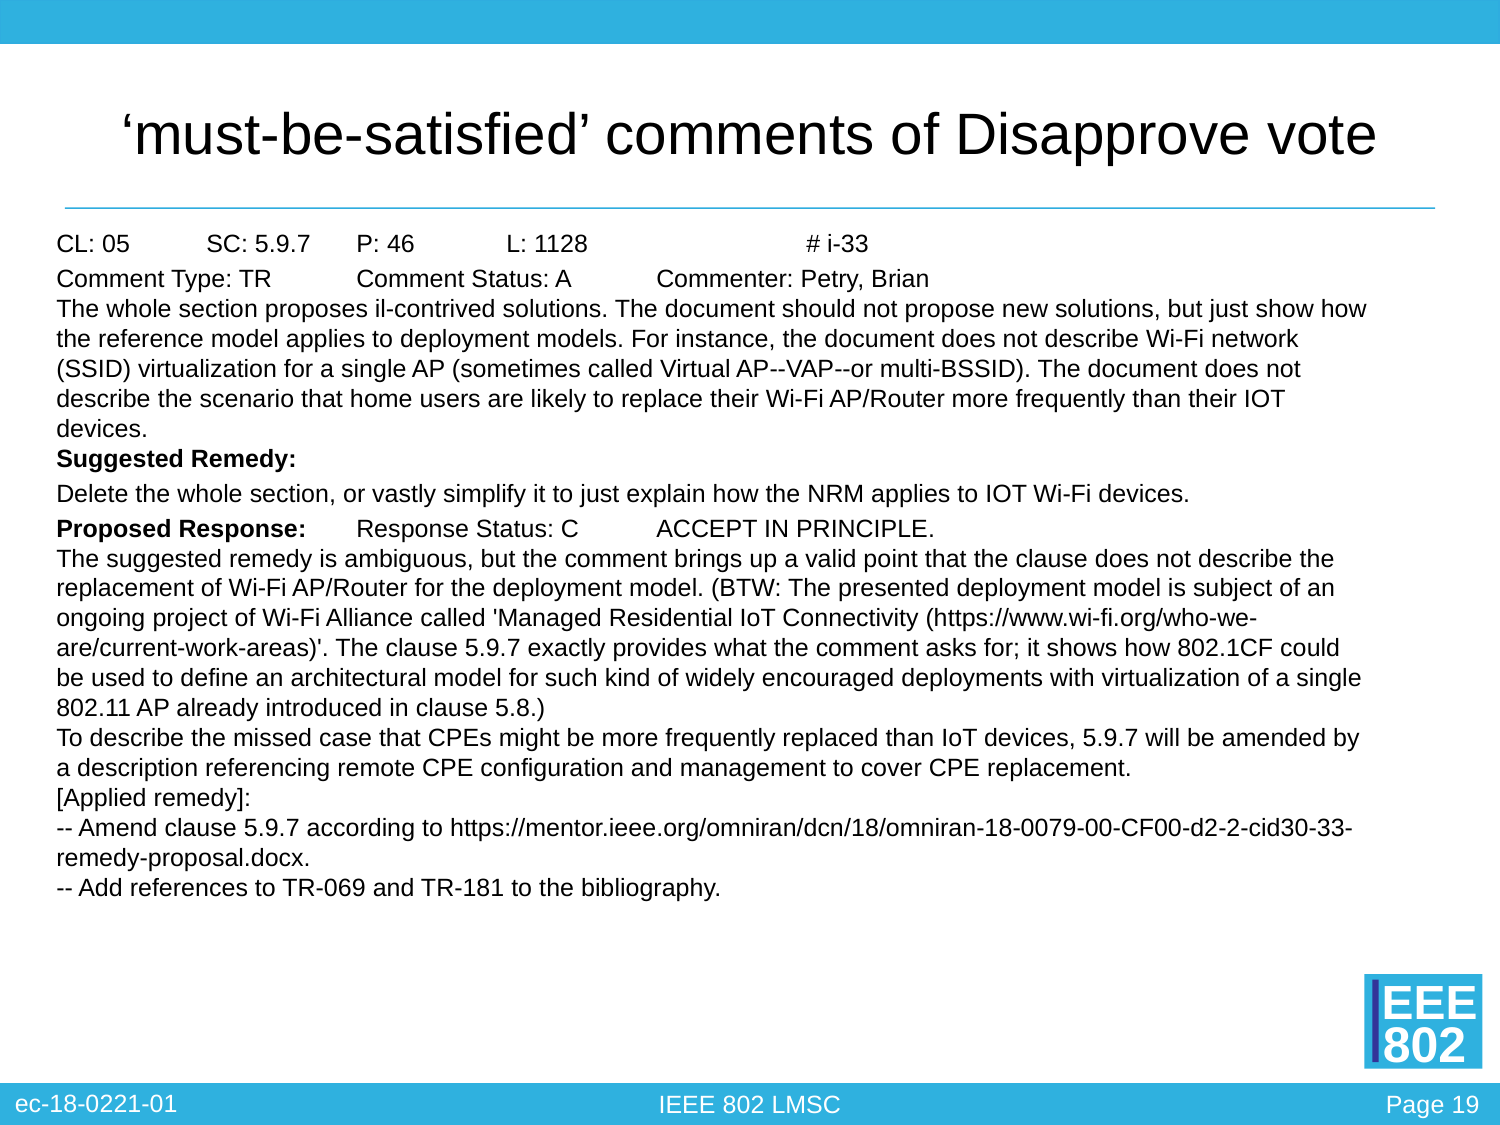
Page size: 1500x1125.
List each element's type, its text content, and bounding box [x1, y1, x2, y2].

title ‘must-be-satisfied’ comments of Disapprove vote [75, 66, 1425, 197]
list CL: 05 SC: 5.9.7 P: 46 L: 1128 # i-33 Comment Type: TR Comment Status: A Commenter: Petry, Brian The whole section proposes il-contrived solutions. The document should not propose new solutions, but just show how the reference model applies to deployment models. For instance, the document does not describe Wi-Fi network (SSID) virtualization for a single AP (sometimes called Virtual AP--VAP--or multi-BSSID). The document does not describe the scenario that home users are likely to replace their Wi-Fi AP/Router more frequently than their IOT devices. Suggested Remedy: Delete the whole section, or vastly simplify it to just explain how the NRM applies to IOT Wi-Fi devices. Proposed Response: Response Status: C ACCEPT IN PRINCIPLE. The suggested remedy is ambiguous, but the comment brings up a valid point that the clause does not describe the replacement of Wi-Fi AP/Router for the deployment model. (BTW: The presented deployment model is subject of an ongoing project of Wi-Fi Alliance called 'Managed Residential IoT Connectivity (https://www.wi-fi.org/who-we- are/current-work-areas)'. The clause 5.9.7 exactly provides what the comment asks for; it shows how 802.1CF could be used to define an architectural model for such kind of widely encouraged deployments with virtualization of a single 802.11 AP already introduced in clause 5.8.) To describe the missed case that CPEs might be more frequently replaced than IoT devices, 5.9.7 will be amended by a description referencing remote CPE configuration and management to cover CPE replacement. [Applied remedy]: -- Amend clause 5.9.7 according to https://mentor.ieee.org/omniran/dcn/18/omniran-18-0079-00-CF00-d2-2-cid30-33-remedy-proposal.docx. -- Add references to TR-069 and TR-181 to the bibliography. [41, 220, 1392, 1063]
